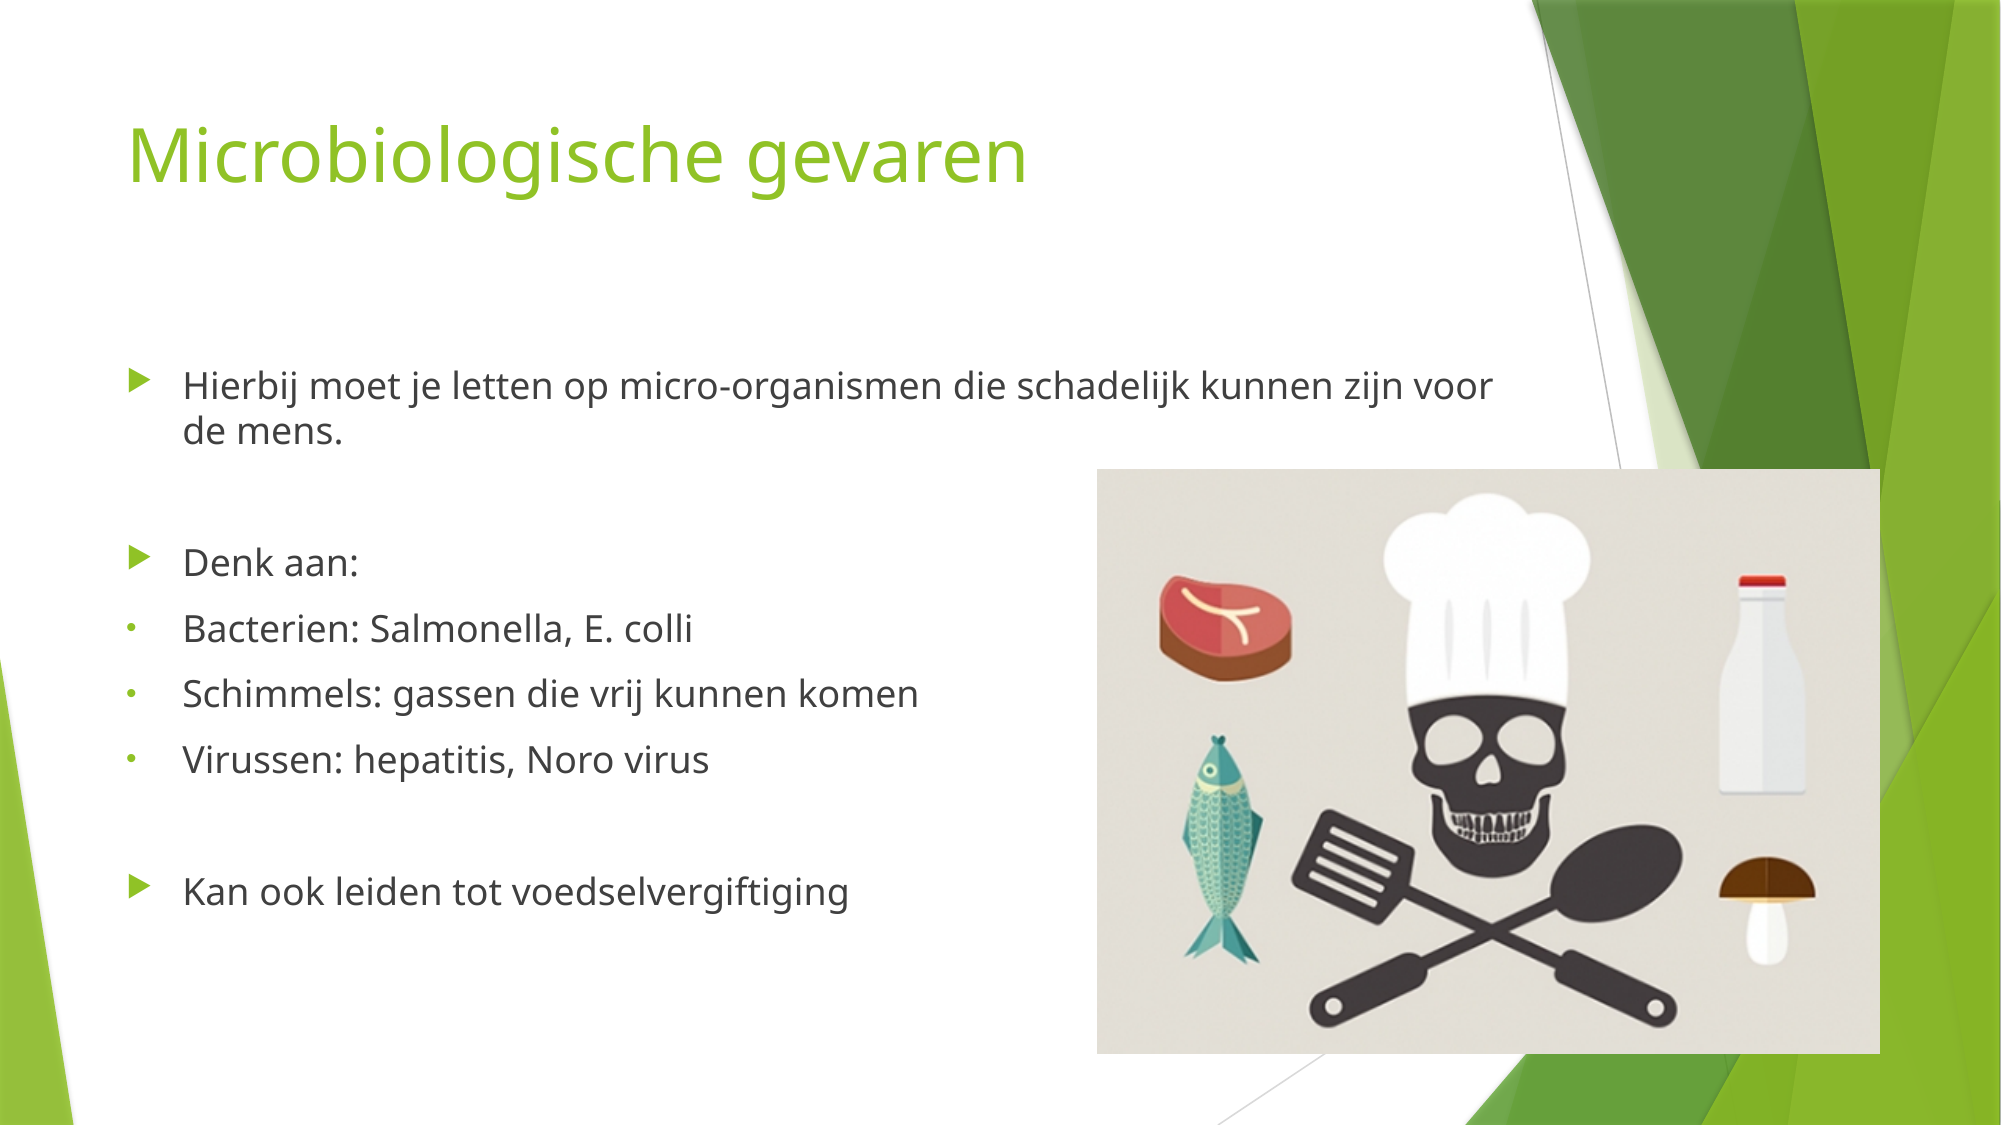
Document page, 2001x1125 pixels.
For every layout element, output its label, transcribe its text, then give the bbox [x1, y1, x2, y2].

picture [1097, 469, 1880, 1055]
list Hierbij moet je letten op micro-organismen die schadelijk kunnen zijn voor de mens. Denk aan: Bacterien: Salmonella, E. colli Schimmels: gassen die vrij kunnen komen Virussen: hepatitis, Noro virus Kan ook leiden tot voedselvergiftiging [111, 354, 1522, 992]
title Microbiologische gevaren [111, 99, 1522, 317]
